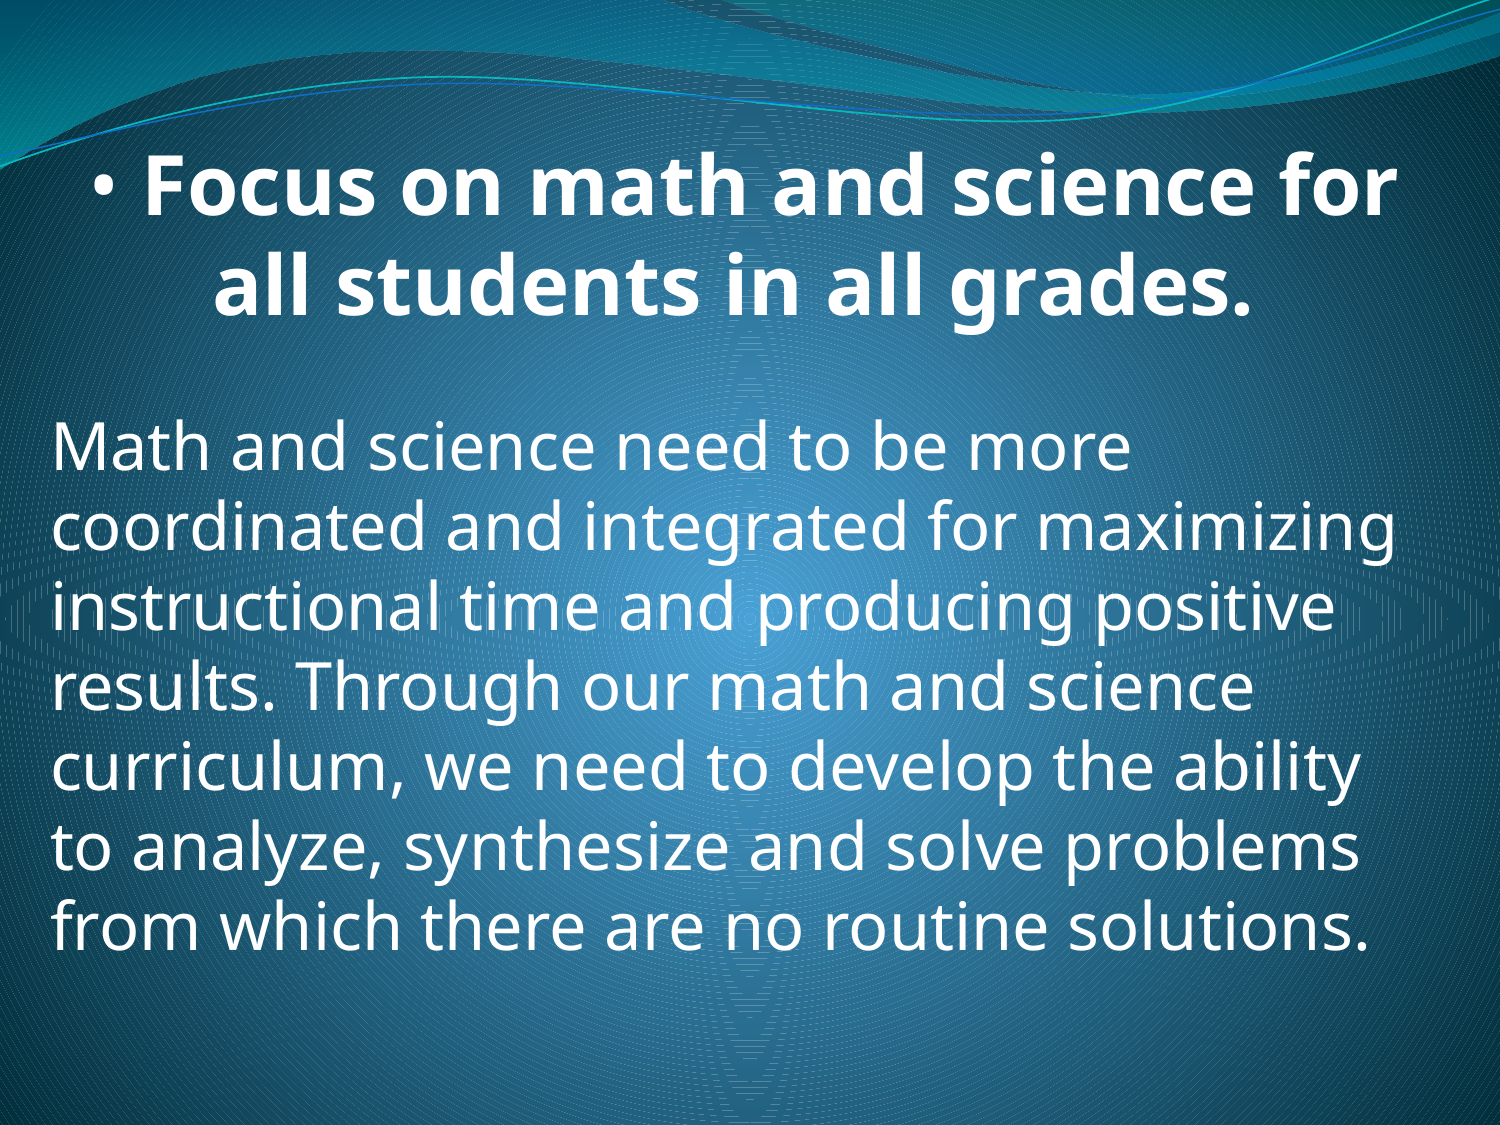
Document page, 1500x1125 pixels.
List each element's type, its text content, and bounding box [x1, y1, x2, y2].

subtitle • Focus on math and science for all students in all grades. Math and science need to be more coordinated and integrated for maximizing instructional time and producing positive results. Through our math and science curriculum, we need to develop the ability to analyze, synthesize and solve problems from which there are no routine solutions. [50, 125, 1450, 1050]
